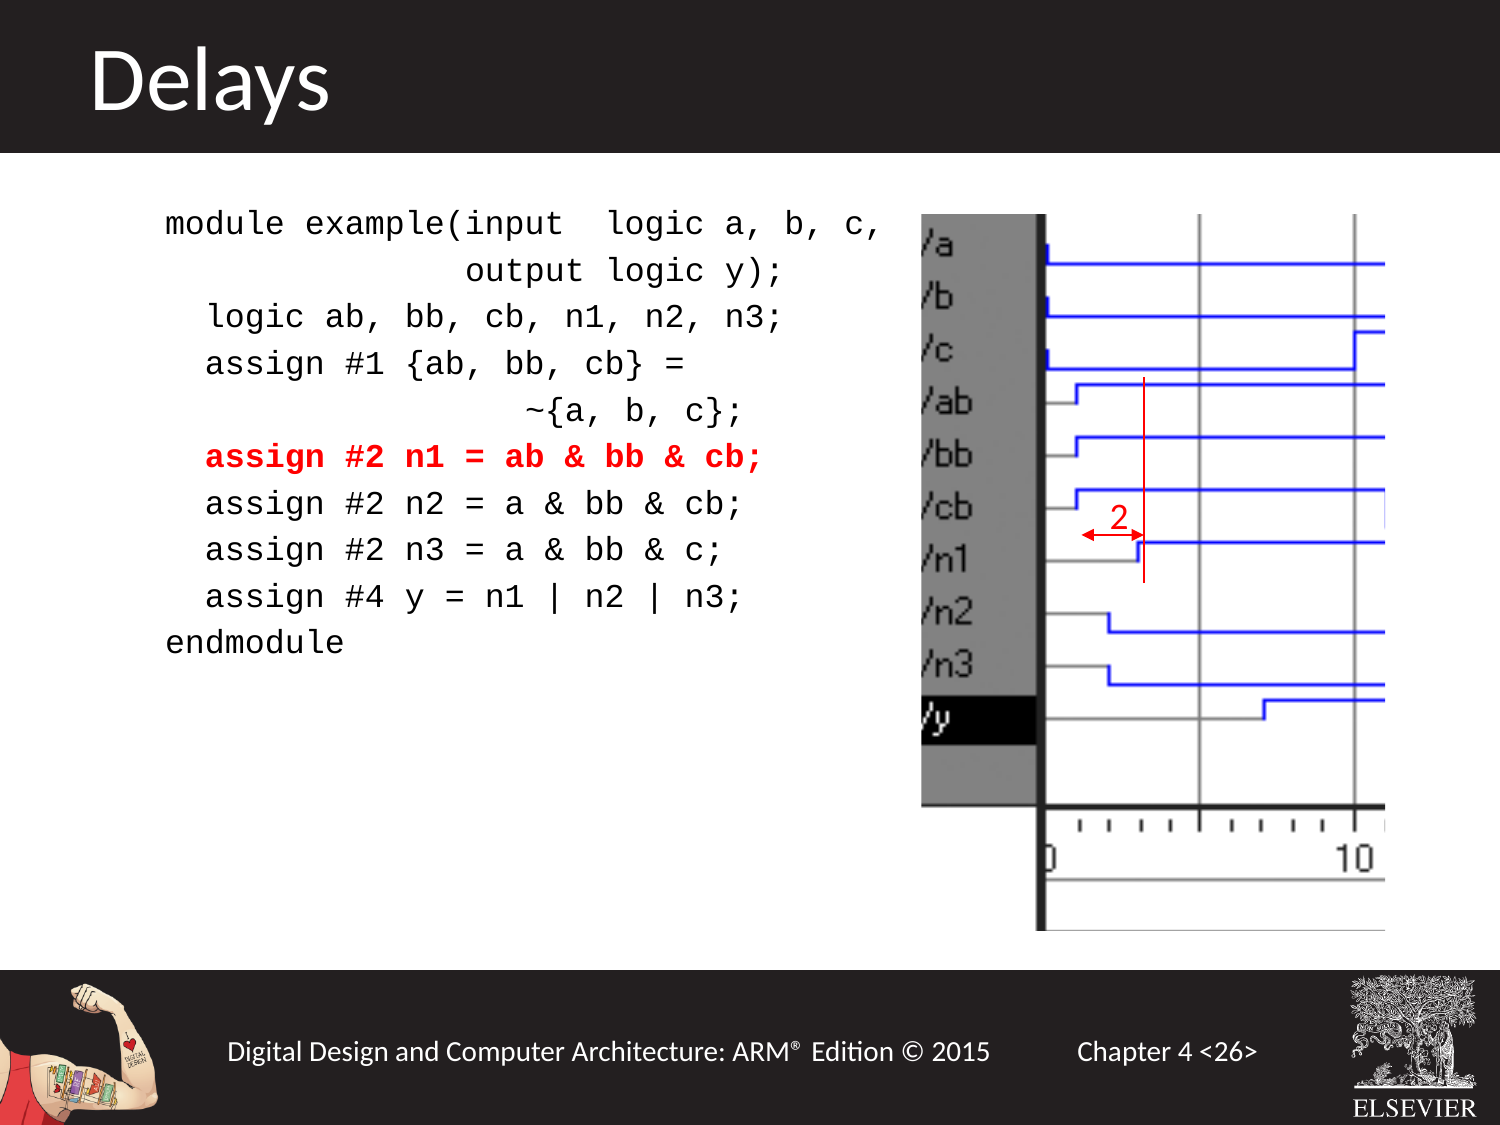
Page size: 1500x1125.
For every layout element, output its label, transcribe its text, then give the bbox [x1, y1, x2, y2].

picture [1350, 974, 1477, 1117]
picture [0, 979, 163, 1125]
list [918, 212, 1388, 934]
text_box [87, 174, 1413, 1025]
text_box Delays [75, 11, 1375, 136]
list module example(input logic a, b, c, output logic y); logic ab, bb, cb, n1, n2, n3; assign #1 {ab, bb, cb} = ~{a, b, c}; assign #2 n1 = ab & bb & cb; assign #2 n2 = a & bb & cb; assign #2 n3 = a & bb & c; assign #4 y = n1 | n2 | n3; endmodule [150, 193, 913, 1007]
